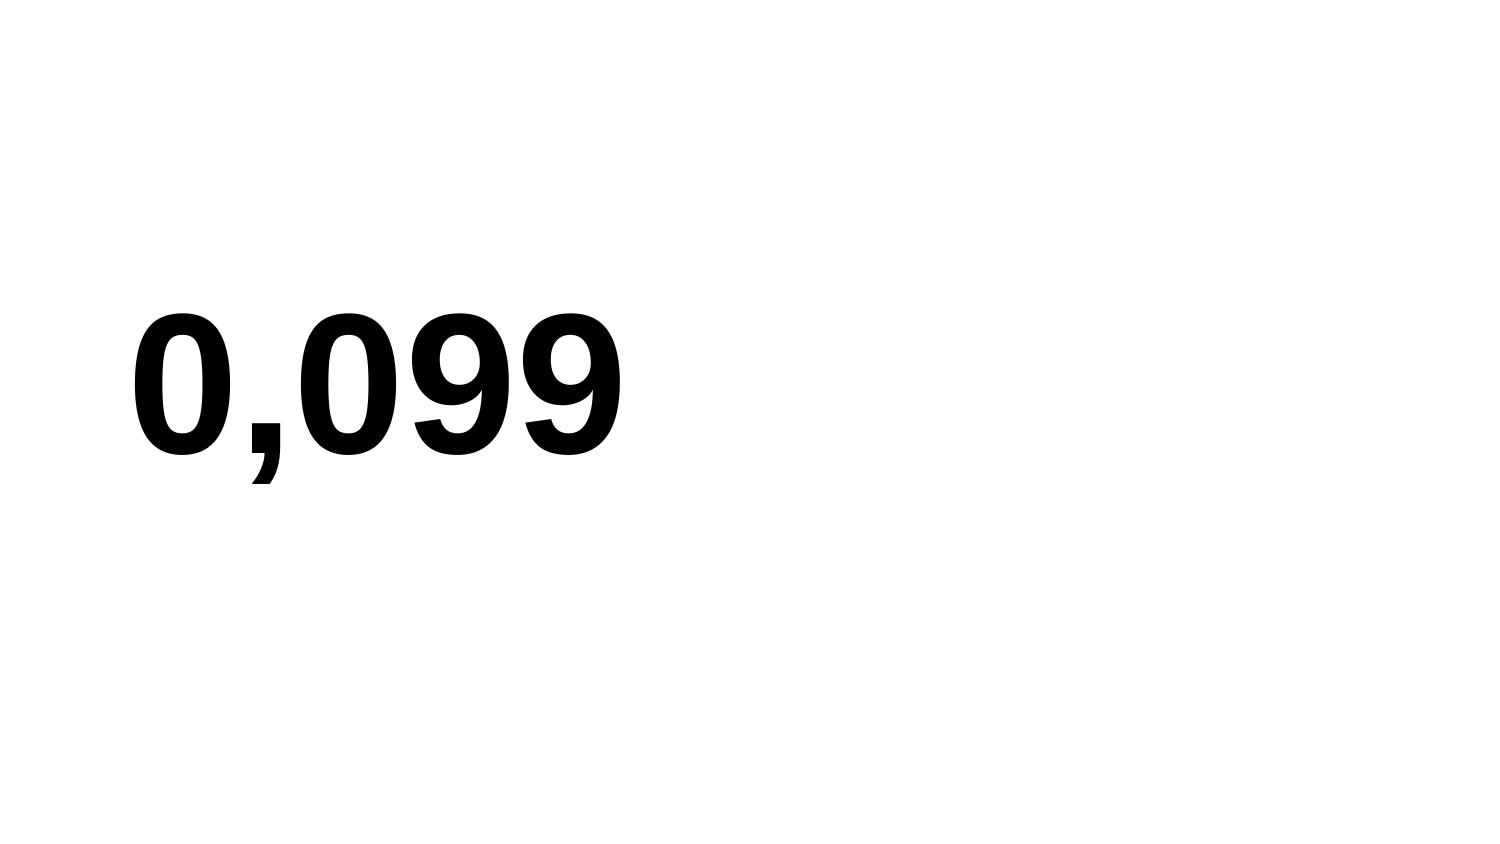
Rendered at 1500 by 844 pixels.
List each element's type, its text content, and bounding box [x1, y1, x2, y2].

text_box 0,099 [112, 235, 1388, 509]
